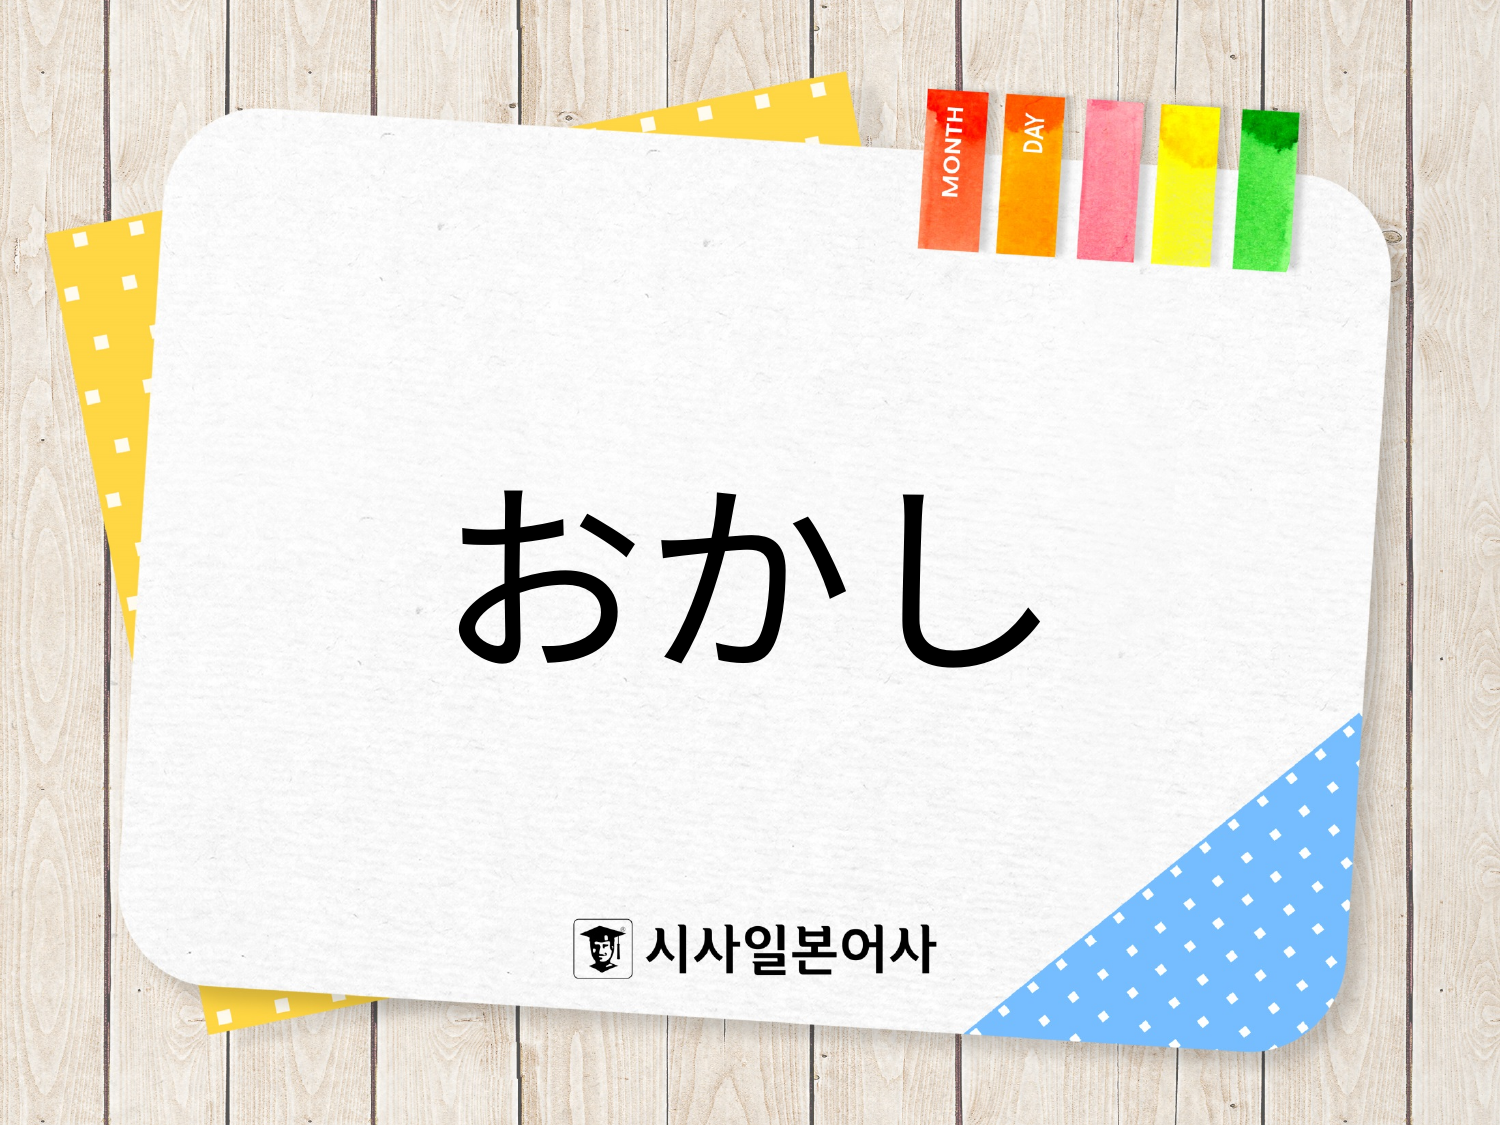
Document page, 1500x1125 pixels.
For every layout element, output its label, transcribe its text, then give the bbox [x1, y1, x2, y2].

picture [0, 0, 1500, 1125]
title おかし [75, 338, 1425, 811]
